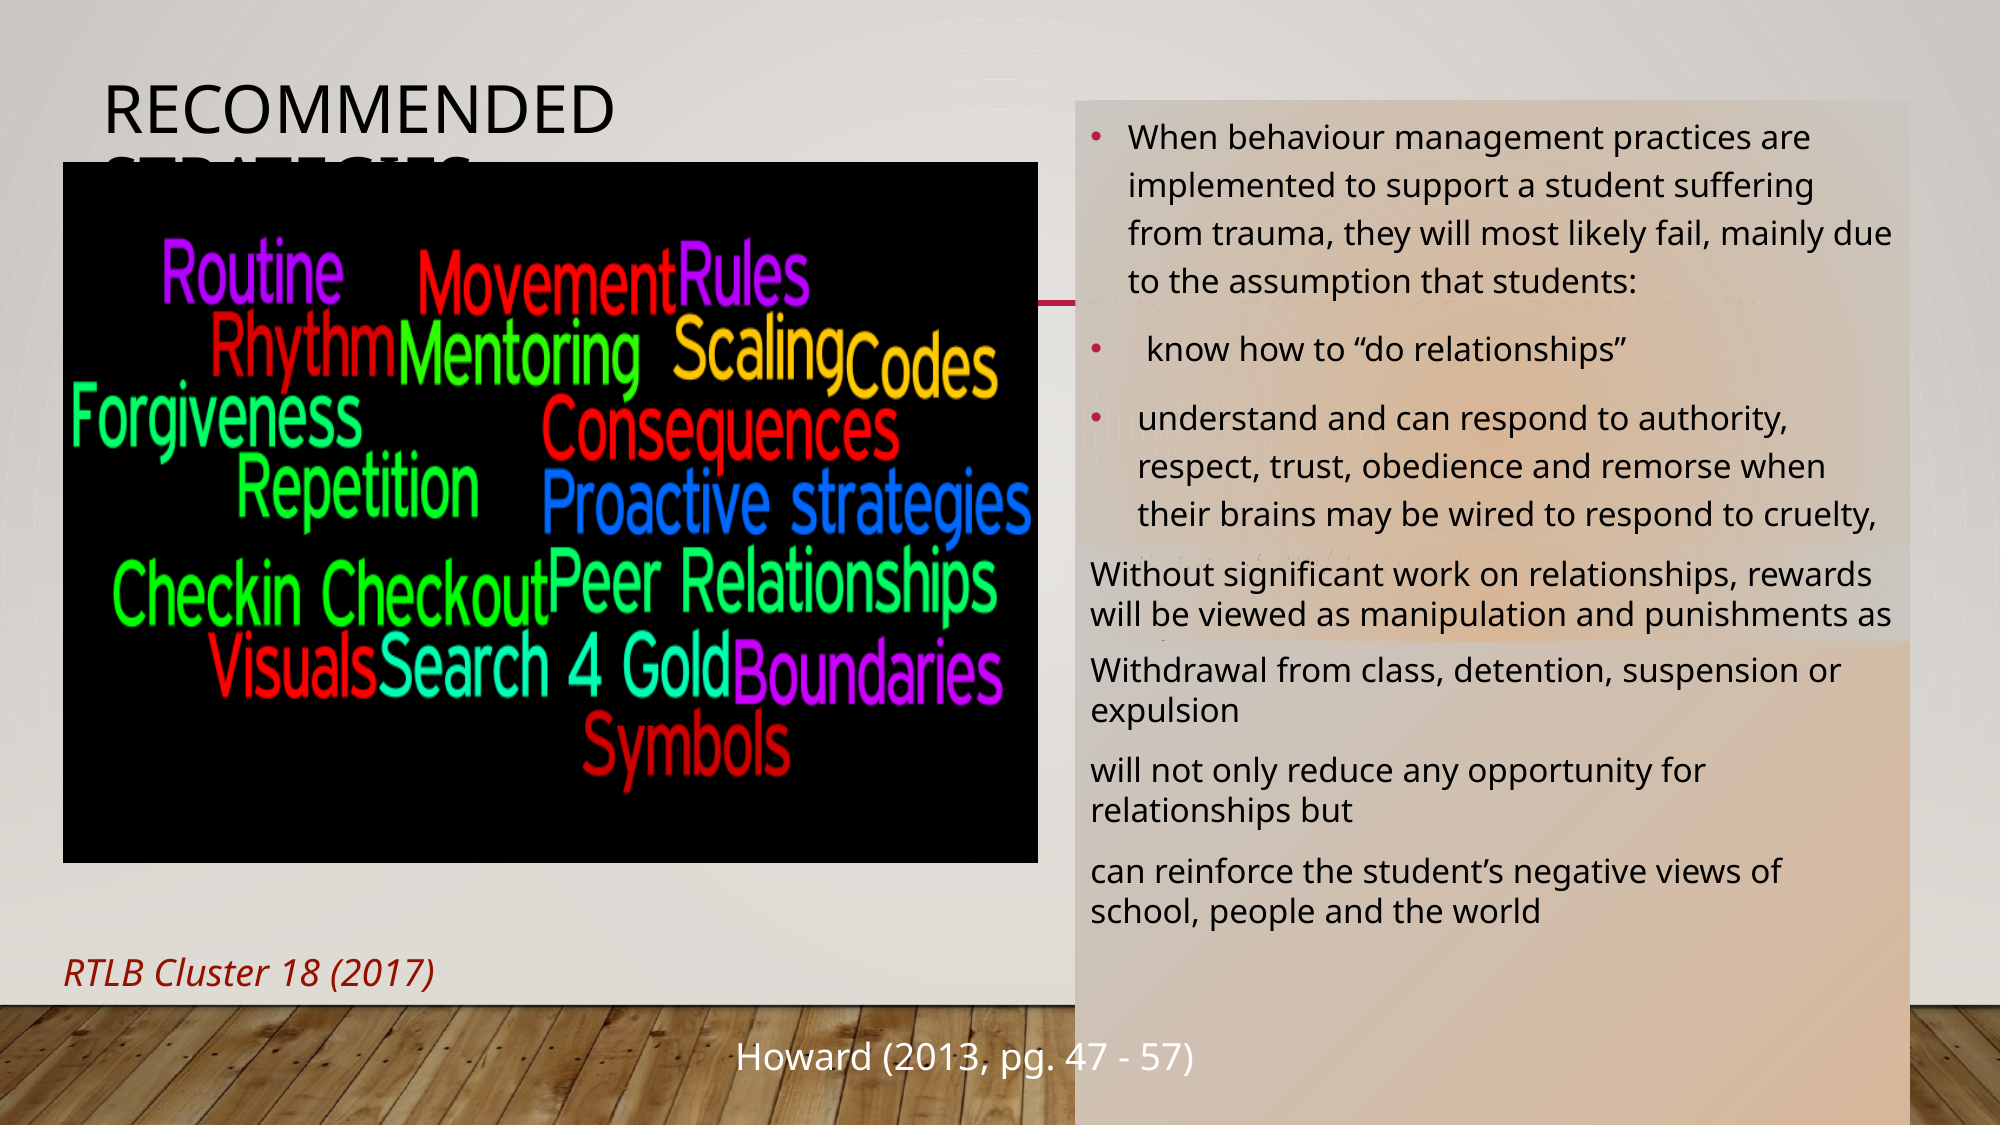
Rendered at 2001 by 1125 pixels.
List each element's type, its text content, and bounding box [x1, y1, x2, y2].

picture [62, 162, 1038, 863]
list When behaviour management practices are implemented to support a student suffering from trauma, they will most likely fail, mainly due to the assumption that students: know how to “do relationships” understand and can respond to authority, respect, trust, obedience and remorse when their brains may be wired to respond to cruelty, mistrust and survival [1075, 100, 1910, 545]
text_box Howard (2013, pg. 47 - 57) [720, 1025, 1219, 1086]
picture [0, 1005, 1075, 1125]
text_box RTLB Cluster 18 (2017) [48, 941, 451, 1002]
title Recommended strategies [87, 68, 1000, 158]
list Withdrawal from class, detention, suspension or expulsion will not only reduce any opportunity for relationships but can reinforce the student’s negative views of school, people and the world [1075, 641, 1910, 1125]
text_box Without significant work on relationships, rewards will be viewed as manipulation and punishments as cruel [1075, 545, 1910, 641]
picture [1910, 1005, 2000, 1125]
